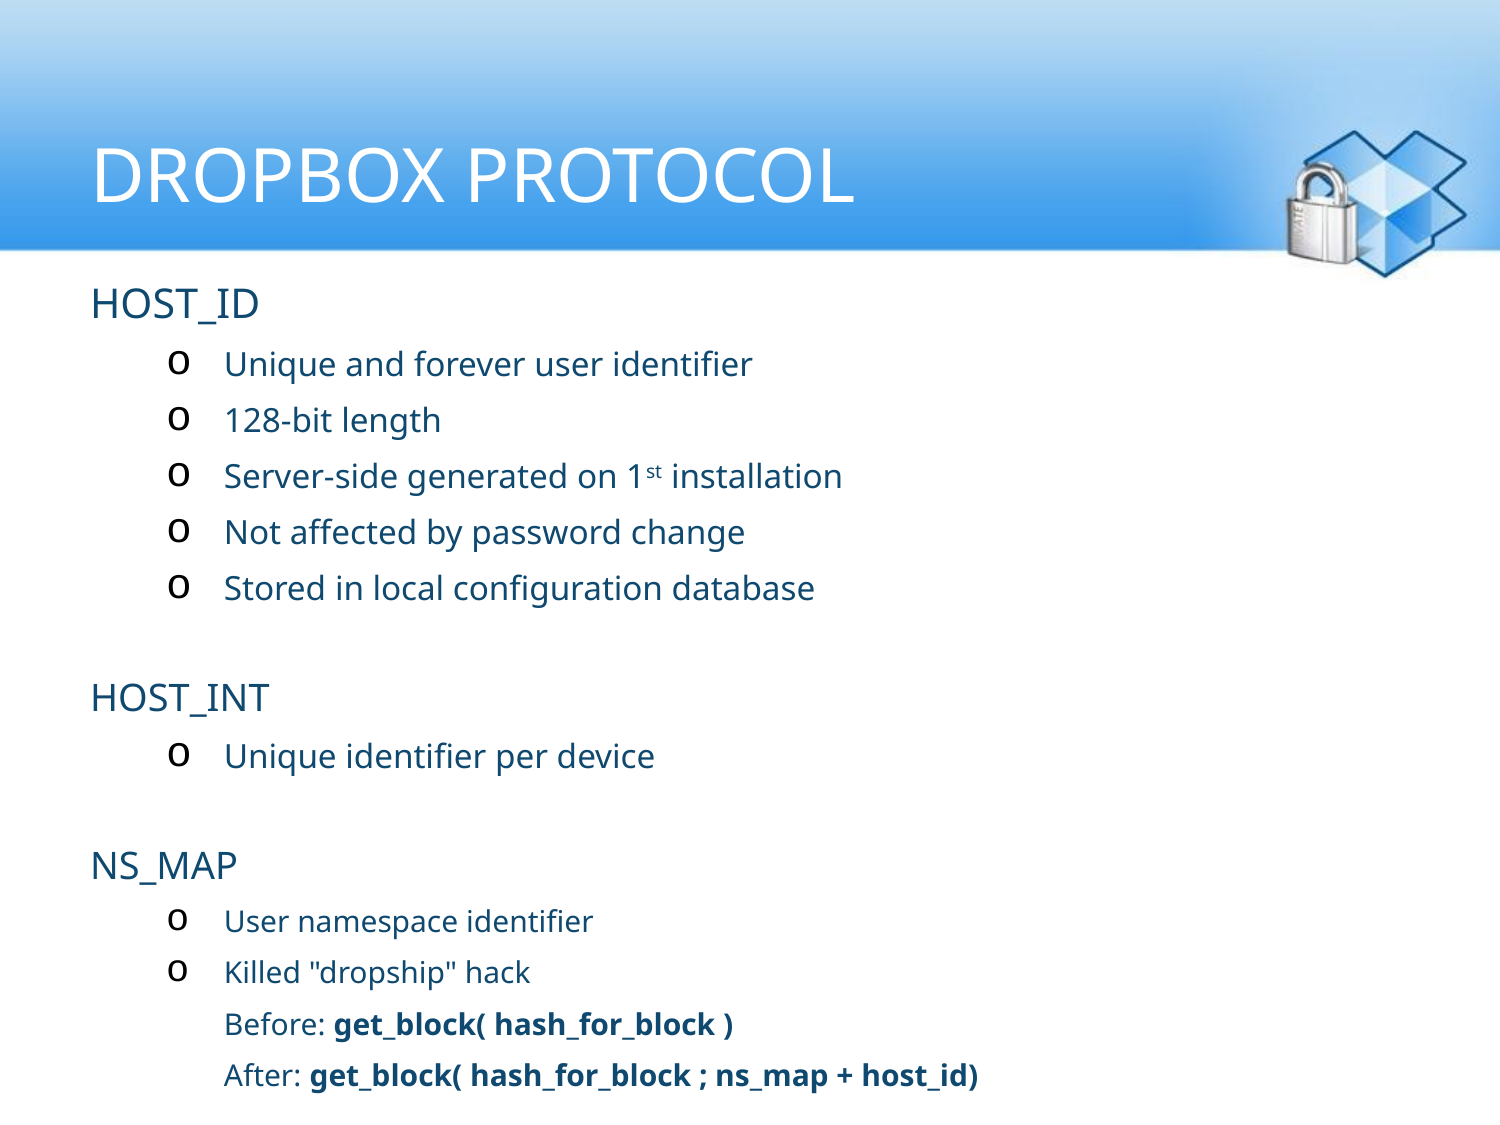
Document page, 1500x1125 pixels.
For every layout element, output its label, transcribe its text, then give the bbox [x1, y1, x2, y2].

title Dropbox protocol [75, 45, 1425, 233]
picture [0, 0, 1500, 1125]
list HOST_ID Unique and forever user identifier 128-bit length Server-side generated on 1st installation Not affected by password change Stored in local configuration database HOST_INT Unique identifier per device NS_MAP User namespace identifier Killed "dropship" hack Before: get_block( hash_for_block ) After: get_block( hash_for_block ; ns_map + host_id) [75, 262, 1425, 1118]
